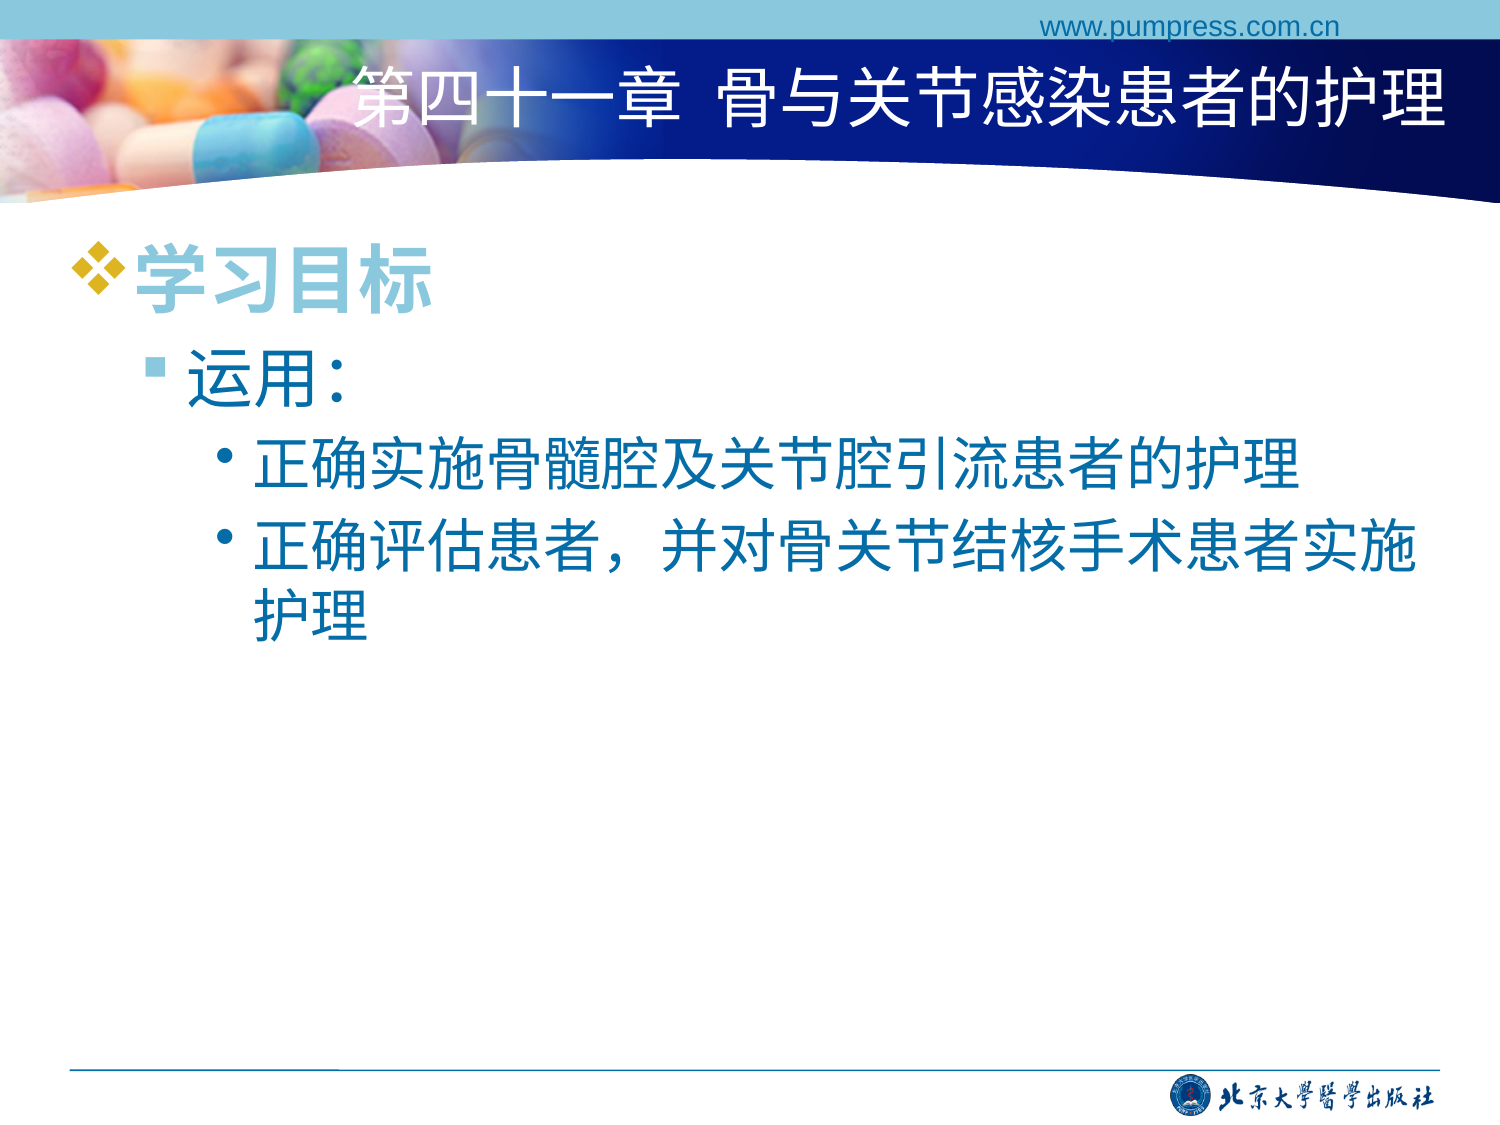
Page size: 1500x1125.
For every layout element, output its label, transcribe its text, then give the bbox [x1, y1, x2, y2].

picture [0, 40, 1500, 203]
title 第四十一章 骨与关节感染患者的护理 [137, 49, 1463, 143]
list 学习目标 运用： 正确实施骨髓腔及关节腔引流患者的护理 正确评估患者，并对骨关节结核手术患者实施护理 [49, 224, 1463, 1026]
slide_number www.pumpress.com.cn [1025, 0, 1463, 38]
picture [1170, 1074, 1436, 1118]
